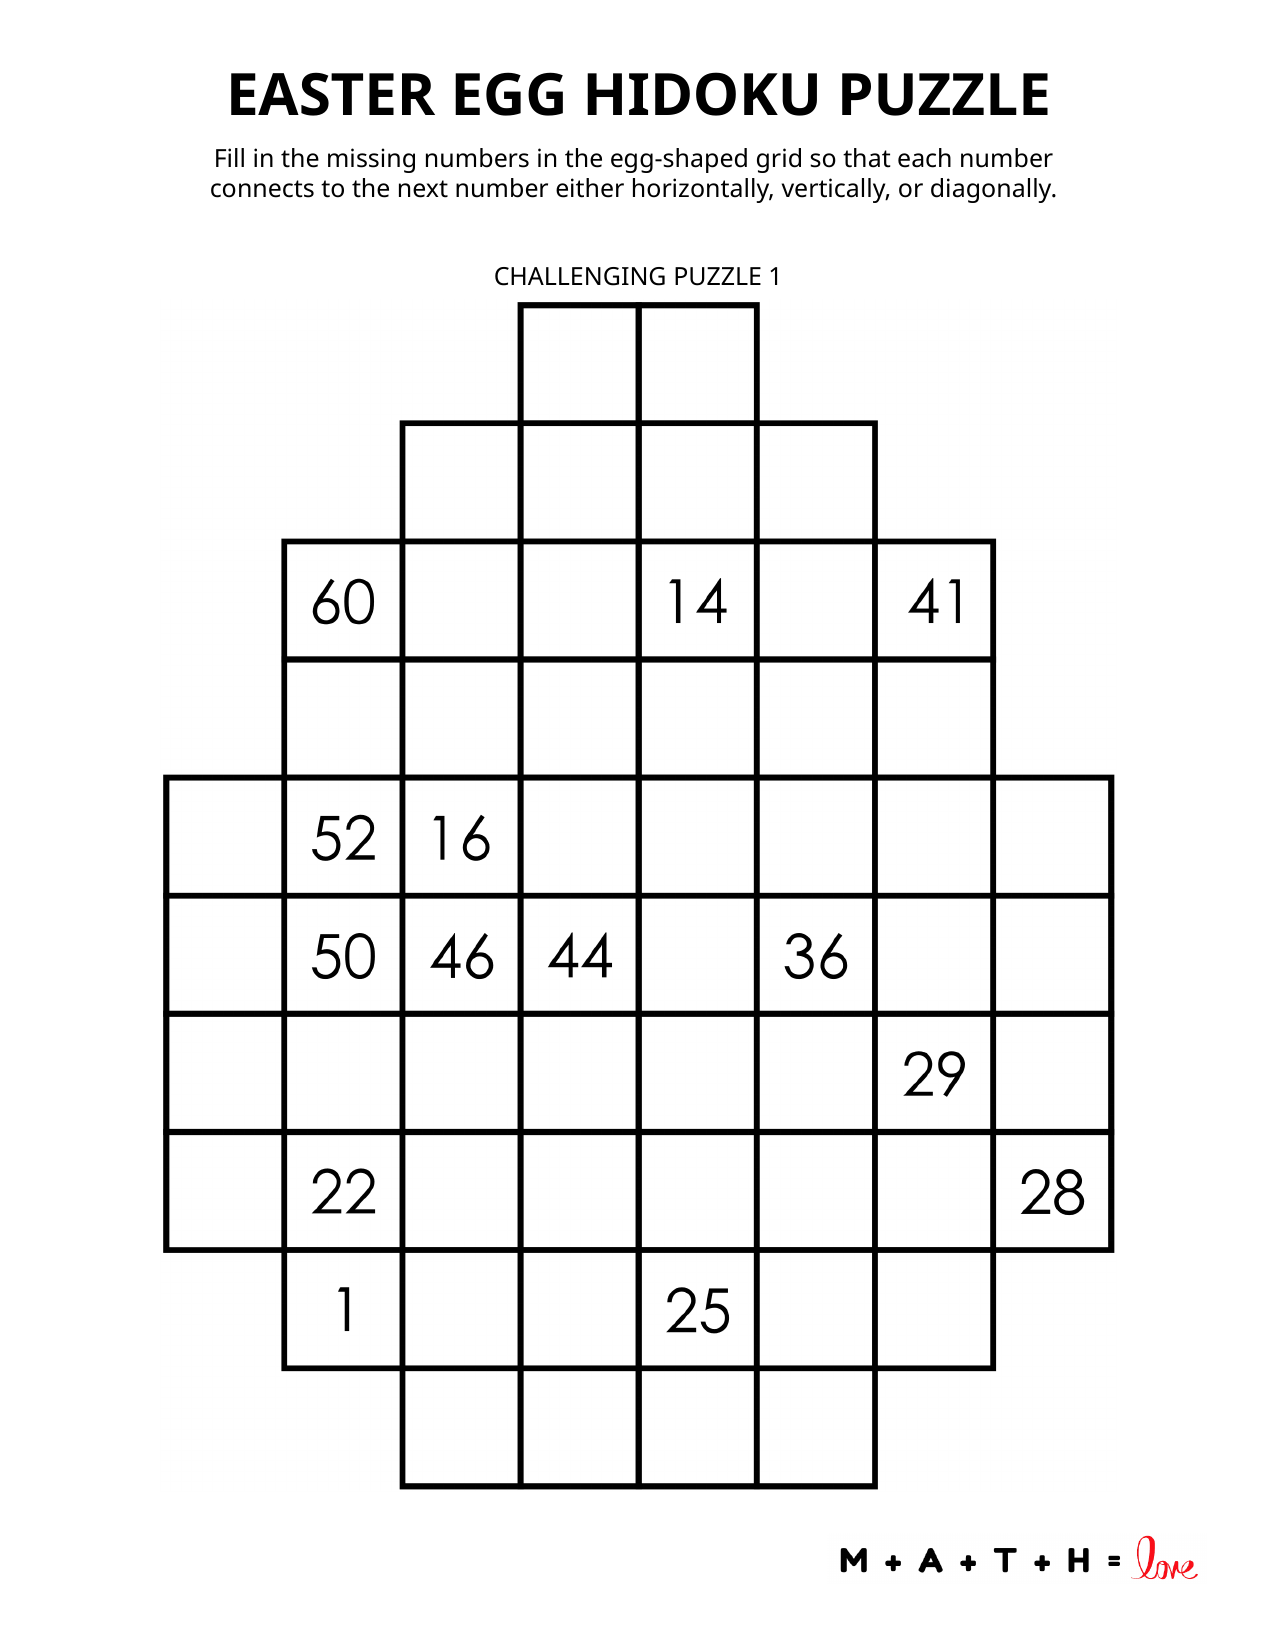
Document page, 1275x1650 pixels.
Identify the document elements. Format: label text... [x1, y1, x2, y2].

picture [159, 299, 1117, 1493]
text_box EASTER EGG HIDOKU PUZZLE [66, 50, 1211, 135]
text_box CHALLENGING PUZZLE 1 [160, 260, 1117, 299]
text_box Fill in the missing numbers in the egg-shaped grid so that each number connects to the next number either horizontally, vertically, or diagonally. [0, 135, 1275, 210]
picture [826, 1532, 1207, 1584]
